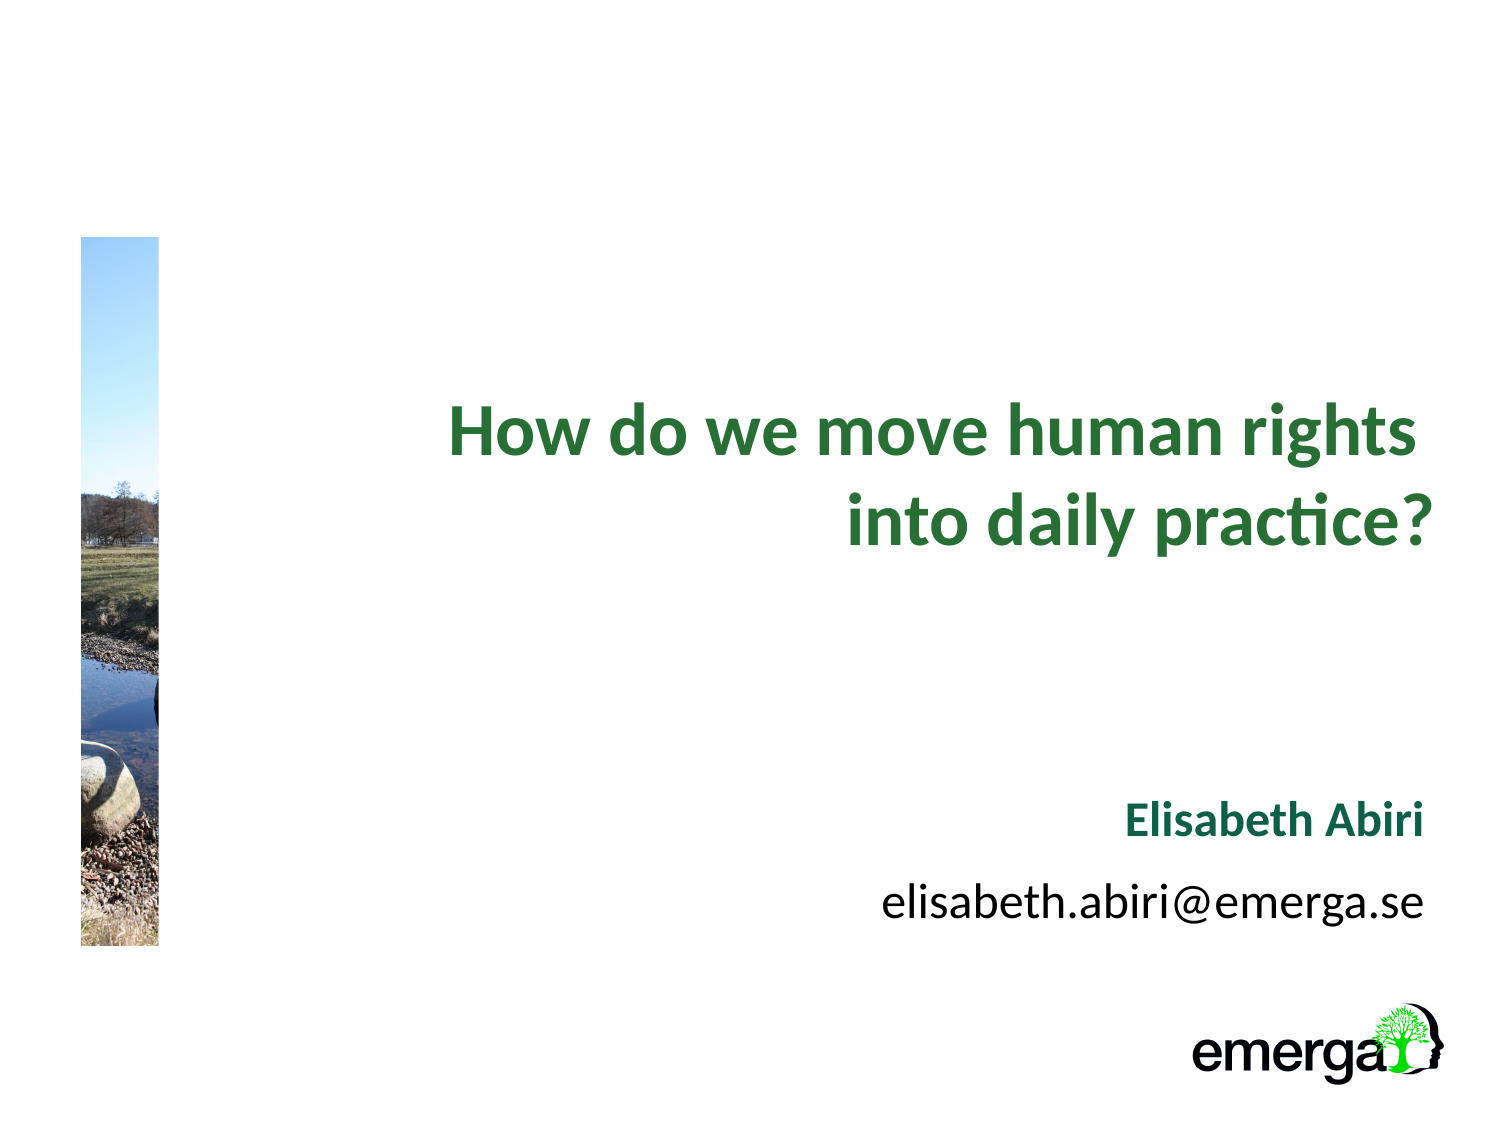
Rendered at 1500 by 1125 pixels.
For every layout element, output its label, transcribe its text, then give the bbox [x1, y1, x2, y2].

picture [80, 237, 159, 946]
text_box Elisabeth Abiri elisabeth.abiri@emerga.se [839, 778, 1440, 937]
picture [1187, 993, 1448, 1091]
title How do we move human rights into daily practice? [171, 432, 1451, 598]
